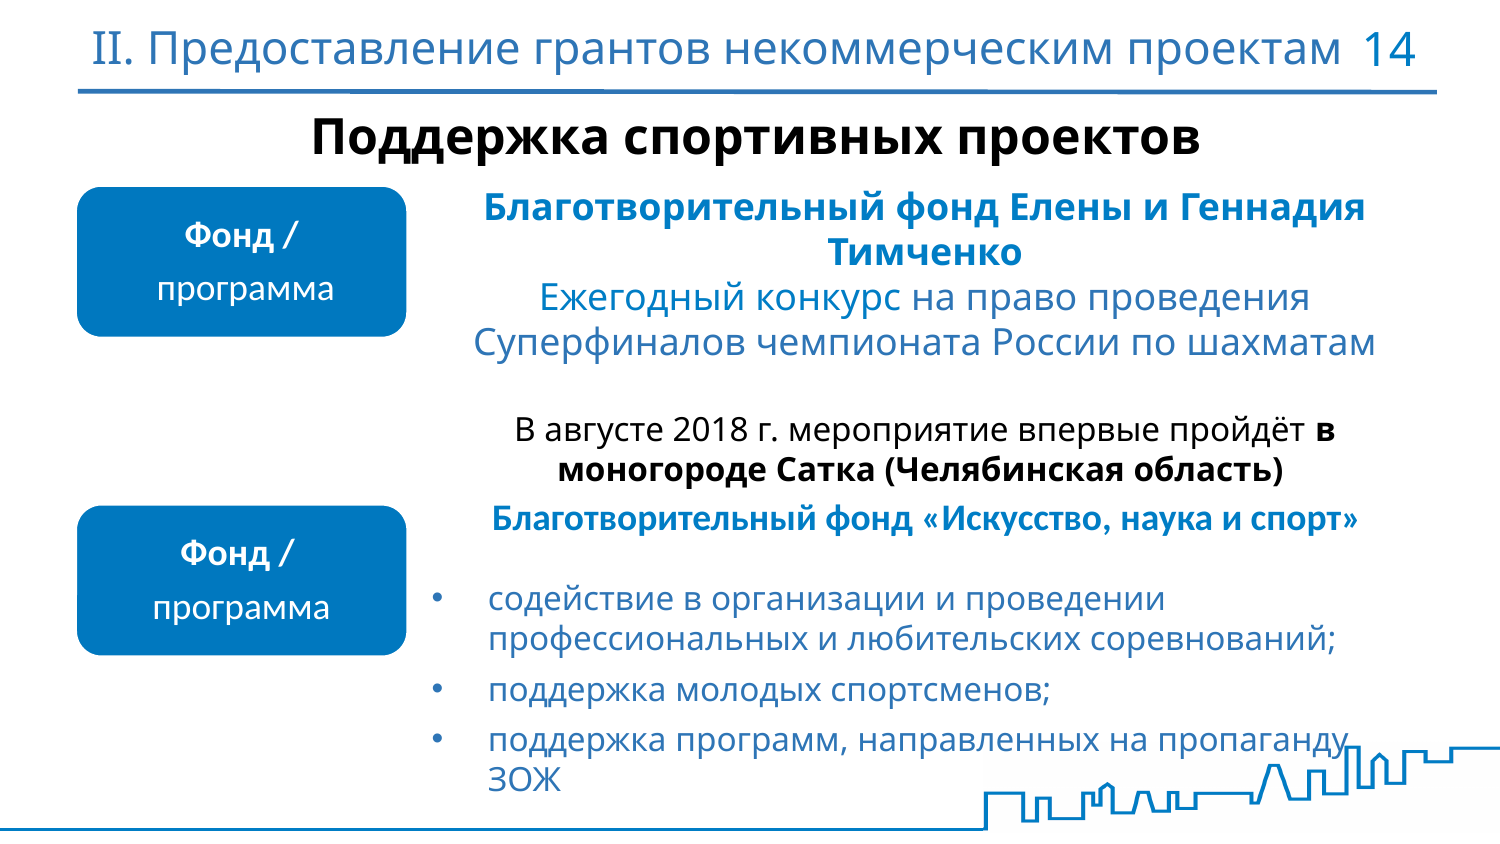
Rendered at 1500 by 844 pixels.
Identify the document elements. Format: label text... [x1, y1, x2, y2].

text_box Поддержка спортивных проектов [65, 94, 1447, 174]
list 14 [1340, 17, 1437, 85]
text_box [75, 504, 408, 657]
text_box Благотворительный фонд «Искусство, наука и спорт» содействие в организации и проведении профессиональных и любительских соревнований; поддержка молодых спортсменов; поддержка программ, направленных на пропаганду ЗОЖ [416, 485, 1447, 806]
text_box Благотворительный фонд Елены и Геннадия Тимченко Ежегодный конкурс на право проведения Суперфиналов чемпионата России по шахматам В августе 2018 г. мероприятие впервые пройдёт в моногороде Сатка (Челябинская область) [410, 175, 1440, 496]
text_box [75, 185, 408, 338]
picture [983, 741, 1500, 833]
title II. Предоставление грантов некоммерческим проектам [76, 16, 1373, 83]
